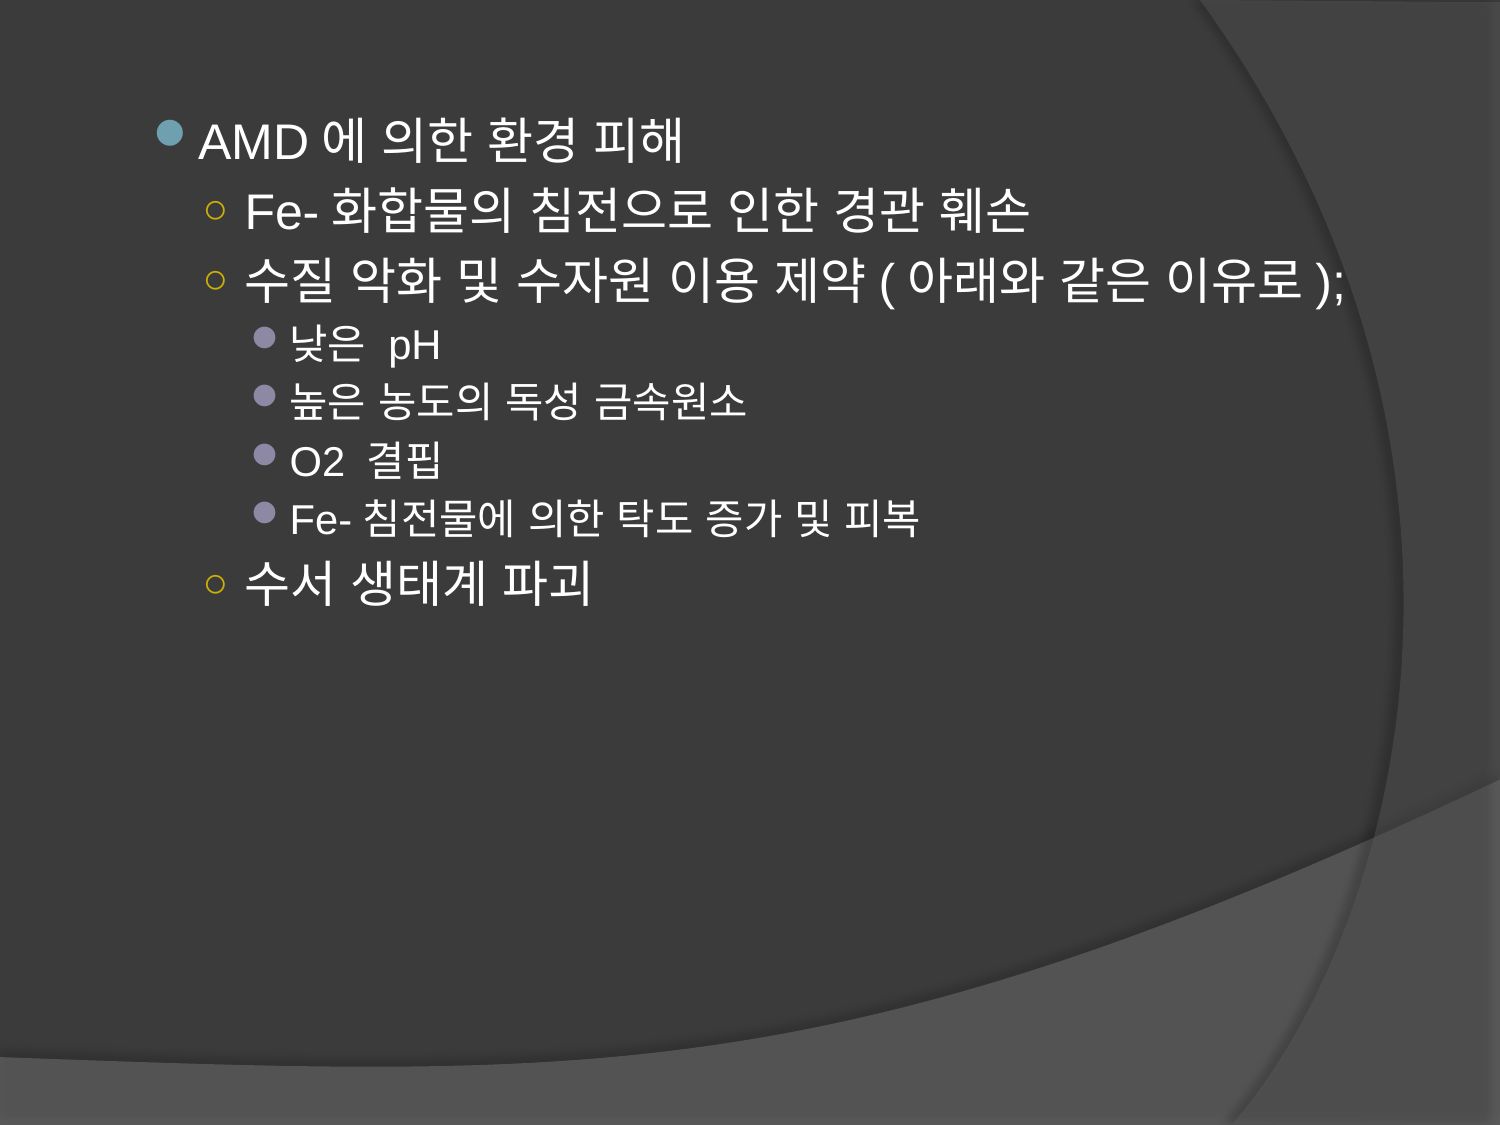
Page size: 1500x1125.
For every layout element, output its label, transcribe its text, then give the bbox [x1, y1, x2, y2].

list AMD에 의한 환경 피해 Fe-화합물의 침전으로 인한 경관 훼손 수질 악화 및 수자원 이용 제약(아래와 같은 이유로); 낮은 pH 높은 농도의 독성 금속원소 O2 결핍 Fe-침전물에 의한 탁도 증가 및 피복 수서 생태계 파괴 [64, 101, 1412, 1047]
